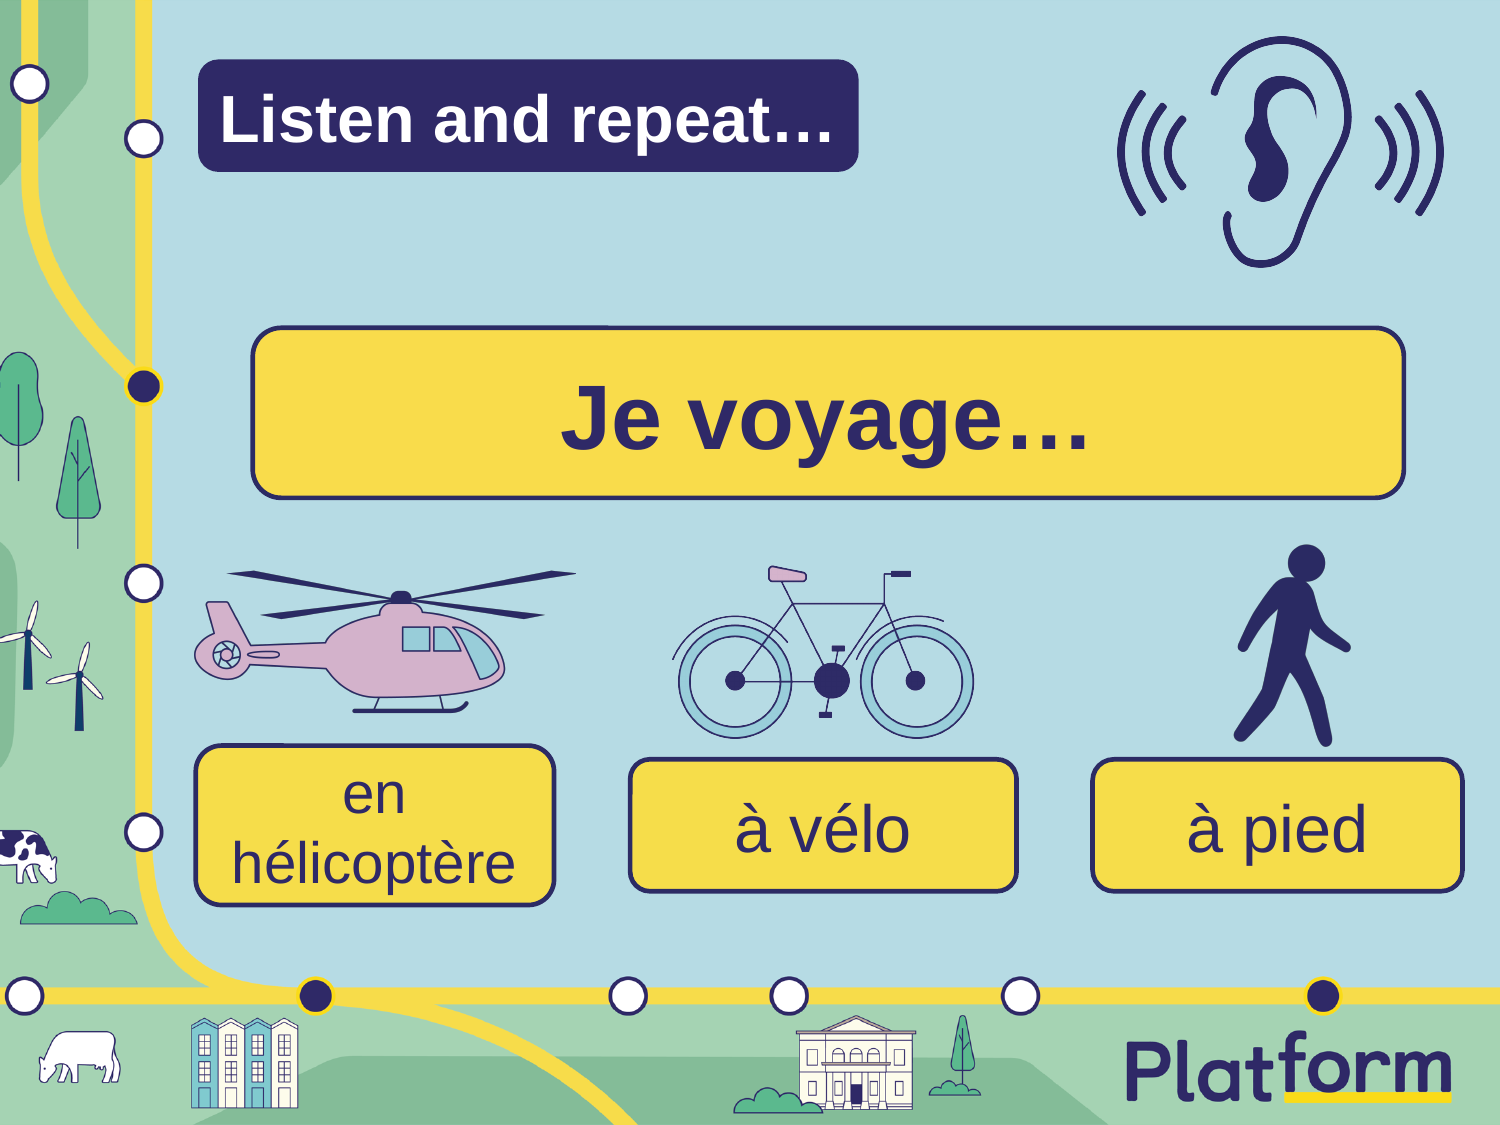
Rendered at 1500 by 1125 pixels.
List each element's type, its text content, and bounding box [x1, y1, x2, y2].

text_box en hélicoptère [195, 745, 555, 906]
text_box à pied [1092, 759, 1463, 892]
text_box Je voyage… [252, 327, 1404, 498]
text_box à vélo [630, 759, 1017, 892]
text_box Listen and repeat… [198, 59, 859, 172]
picture [0, 0, 1500, 1125]
